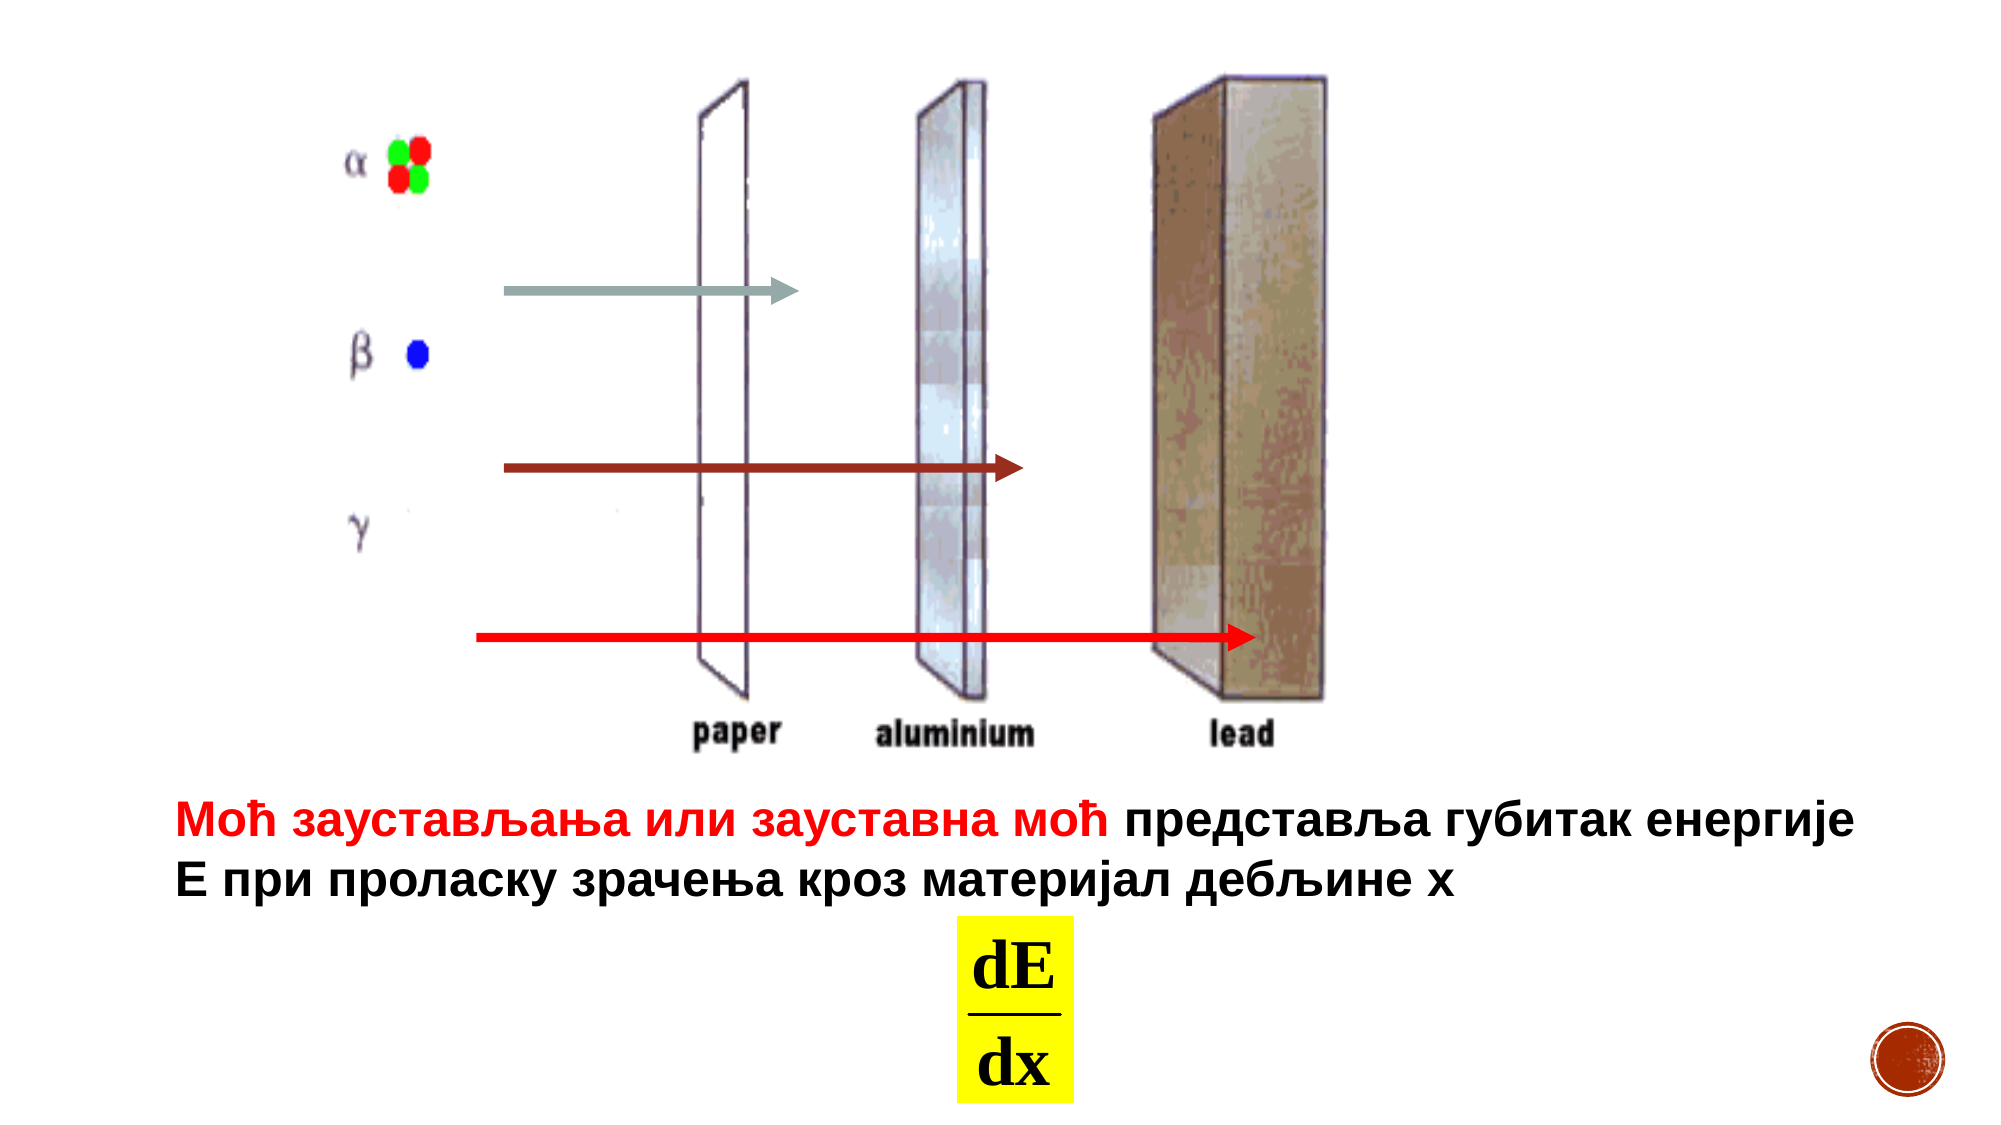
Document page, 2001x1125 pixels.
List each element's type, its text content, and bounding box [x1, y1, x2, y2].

text_box Моћ заустављања или зауставна моћ представља губитак енергије E при проласку зрачења кроз материјал дебљине x [160, 778, 1892, 914]
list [335, 38, 1511, 777]
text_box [959, 918, 1072, 1101]
